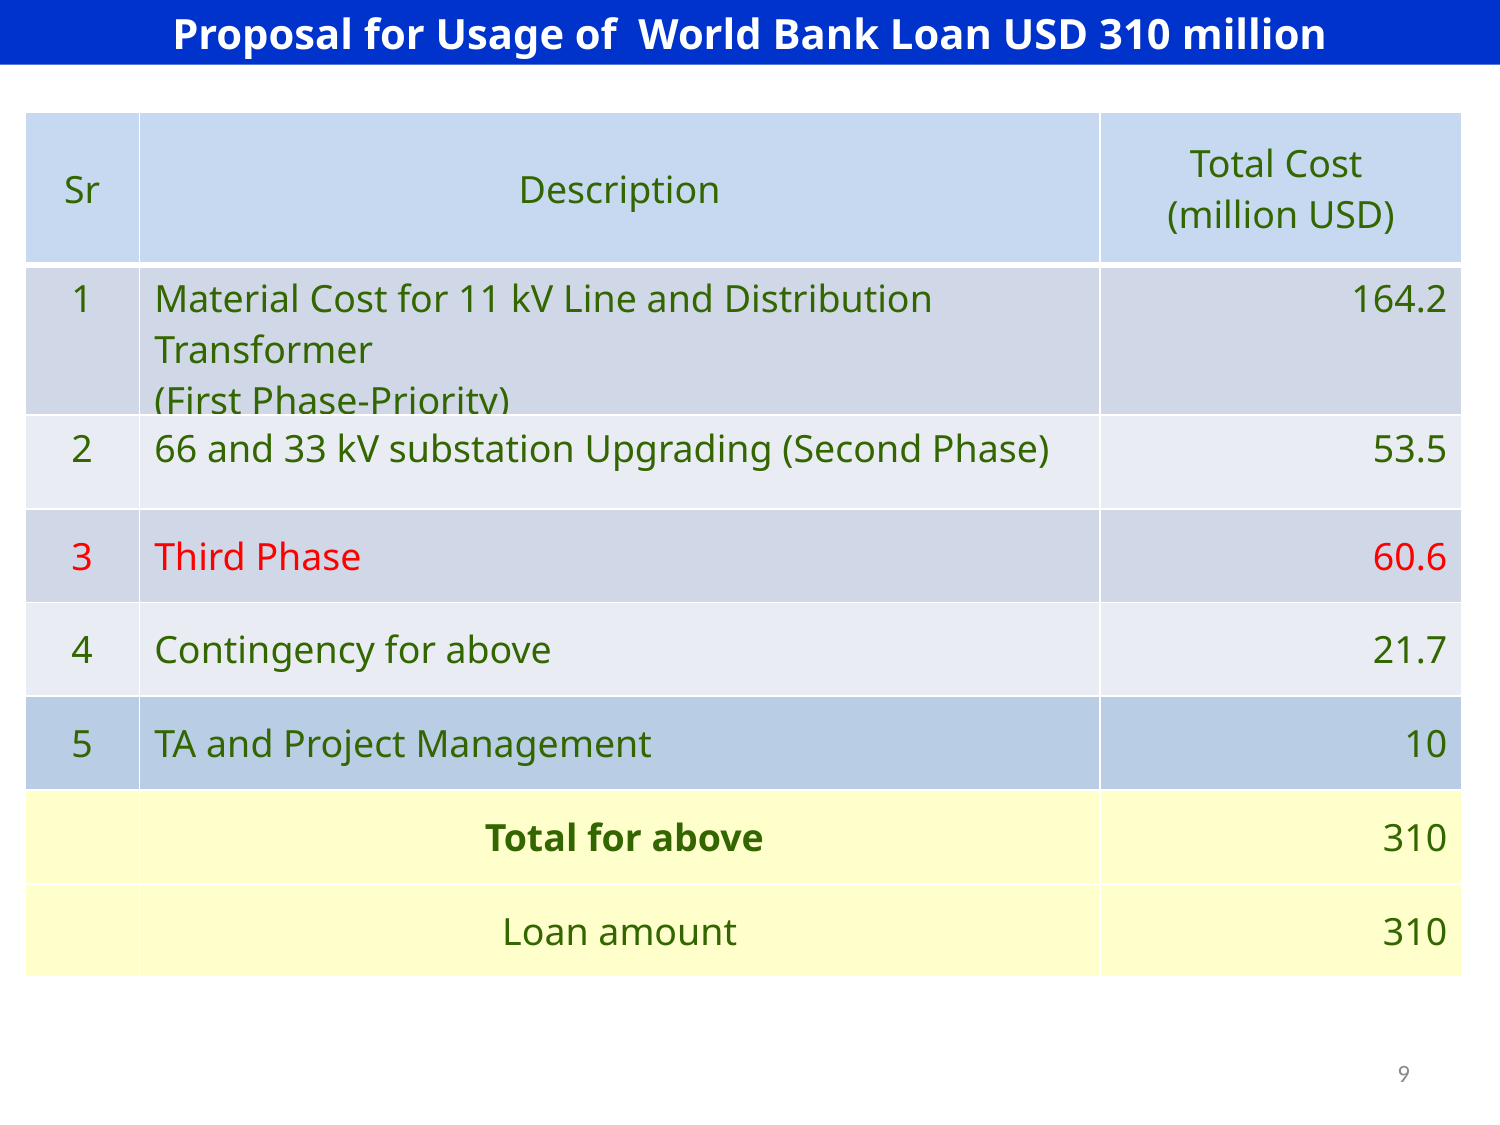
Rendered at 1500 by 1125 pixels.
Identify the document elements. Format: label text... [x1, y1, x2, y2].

table_cell 66 and 33 kV substation Upgrading (Second Phase) [140, 416, 1099, 508]
table_cell [26, 791, 139, 883]
table_cell 53.5 [1101, 416, 1461, 508]
table_header Total Cost (million USD) [1101, 113, 1461, 262]
table_cell Contingency for above [140, 603, 1099, 695]
table_cell 2 [26, 416, 139, 508]
table_cell 164.2 [1101, 268, 1461, 414]
table_cell 21.7 [1101, 603, 1461, 695]
table_cell 310 [1101, 791, 1461, 883]
table_cell Total for above [140, 791, 1099, 883]
table_header Description [140, 113, 1099, 262]
table_cell TA and Project Management [140, 697, 1099, 789]
table_header Sr [26, 113, 139, 262]
table_cell 5 [26, 697, 139, 789]
table_cell Loan amount [140, 885, 1099, 976]
table_cell [26, 885, 139, 976]
table_cell Material Cost for 11 kV Line and Distribution Transformer (First Phase-Priority) [140, 268, 1099, 414]
text_box Proposal for Usage of World Bank Loan USD 310 million [0, 0, 1500, 65]
table_cell 10 [1101, 697, 1461, 789]
table_cell 1 [26, 268, 139, 414]
table_cell Third Phase [140, 510, 1099, 602]
table_cell 310 [1101, 885, 1461, 976]
table_cell 4 [26, 603, 139, 695]
table_cell 3 [26, 510, 139, 602]
slide_number 9 [1074, 1042, 1425, 1103]
table_cell 60.6 [1101, 510, 1461, 602]
